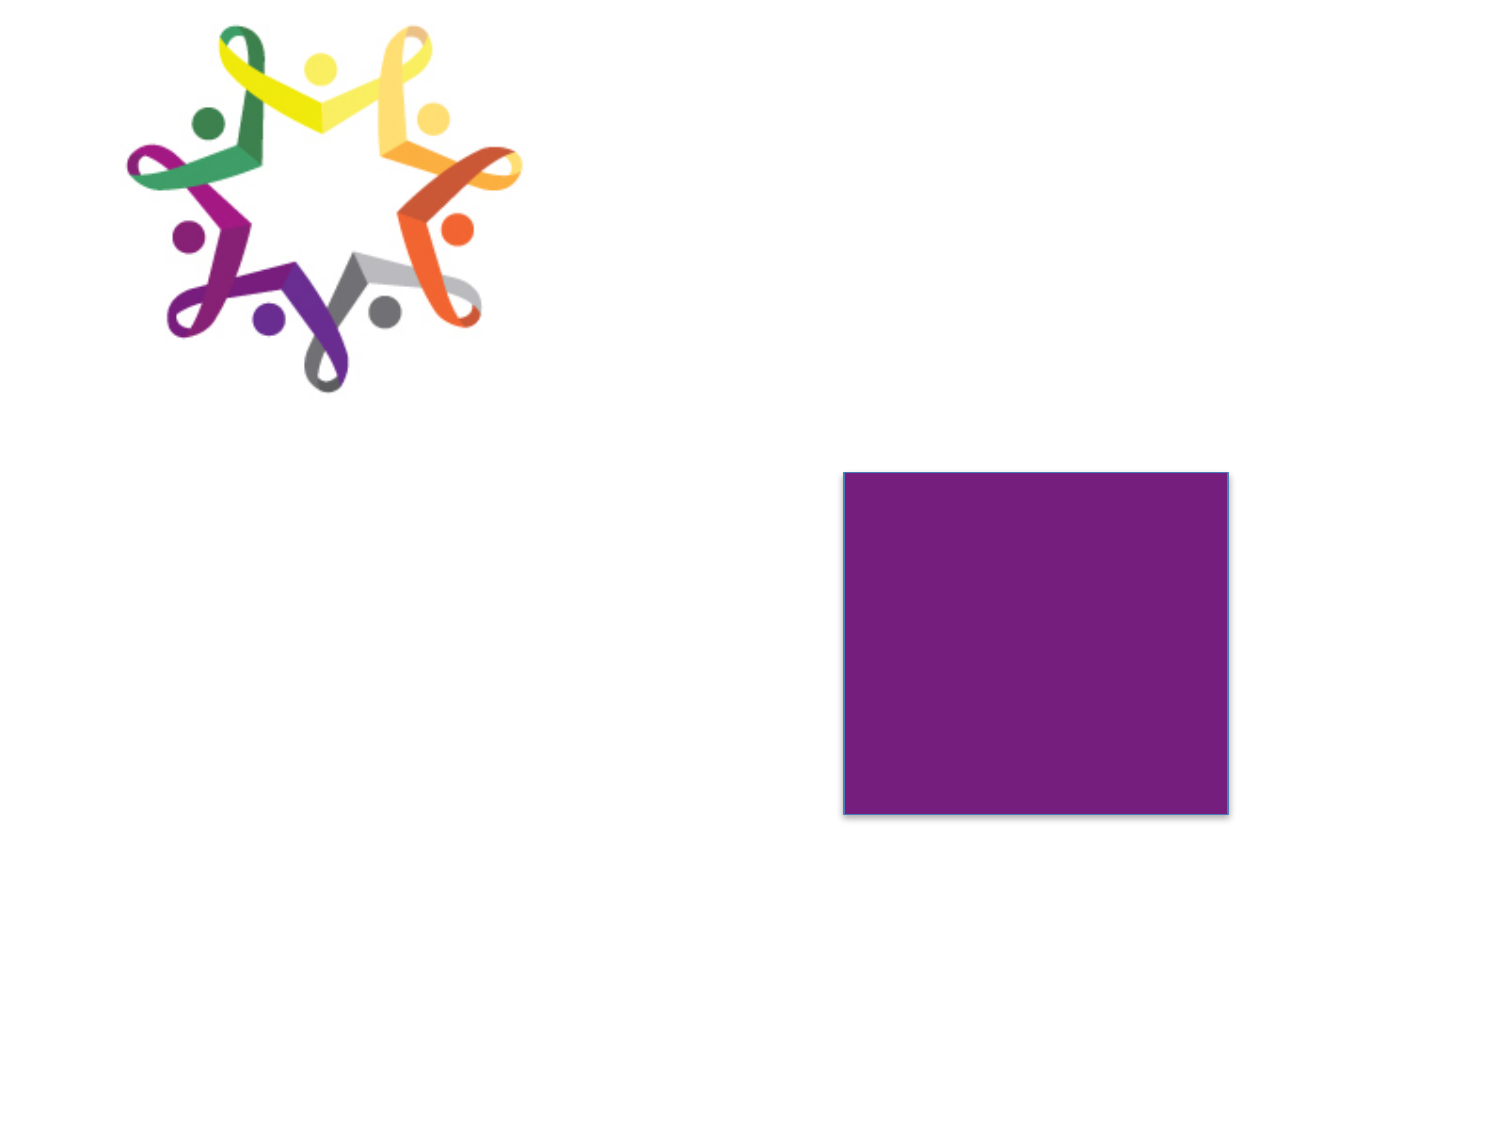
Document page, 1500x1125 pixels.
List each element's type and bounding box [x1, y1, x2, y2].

text_box [843, 472, 1229, 815]
picture [0, 8, 636, 418]
